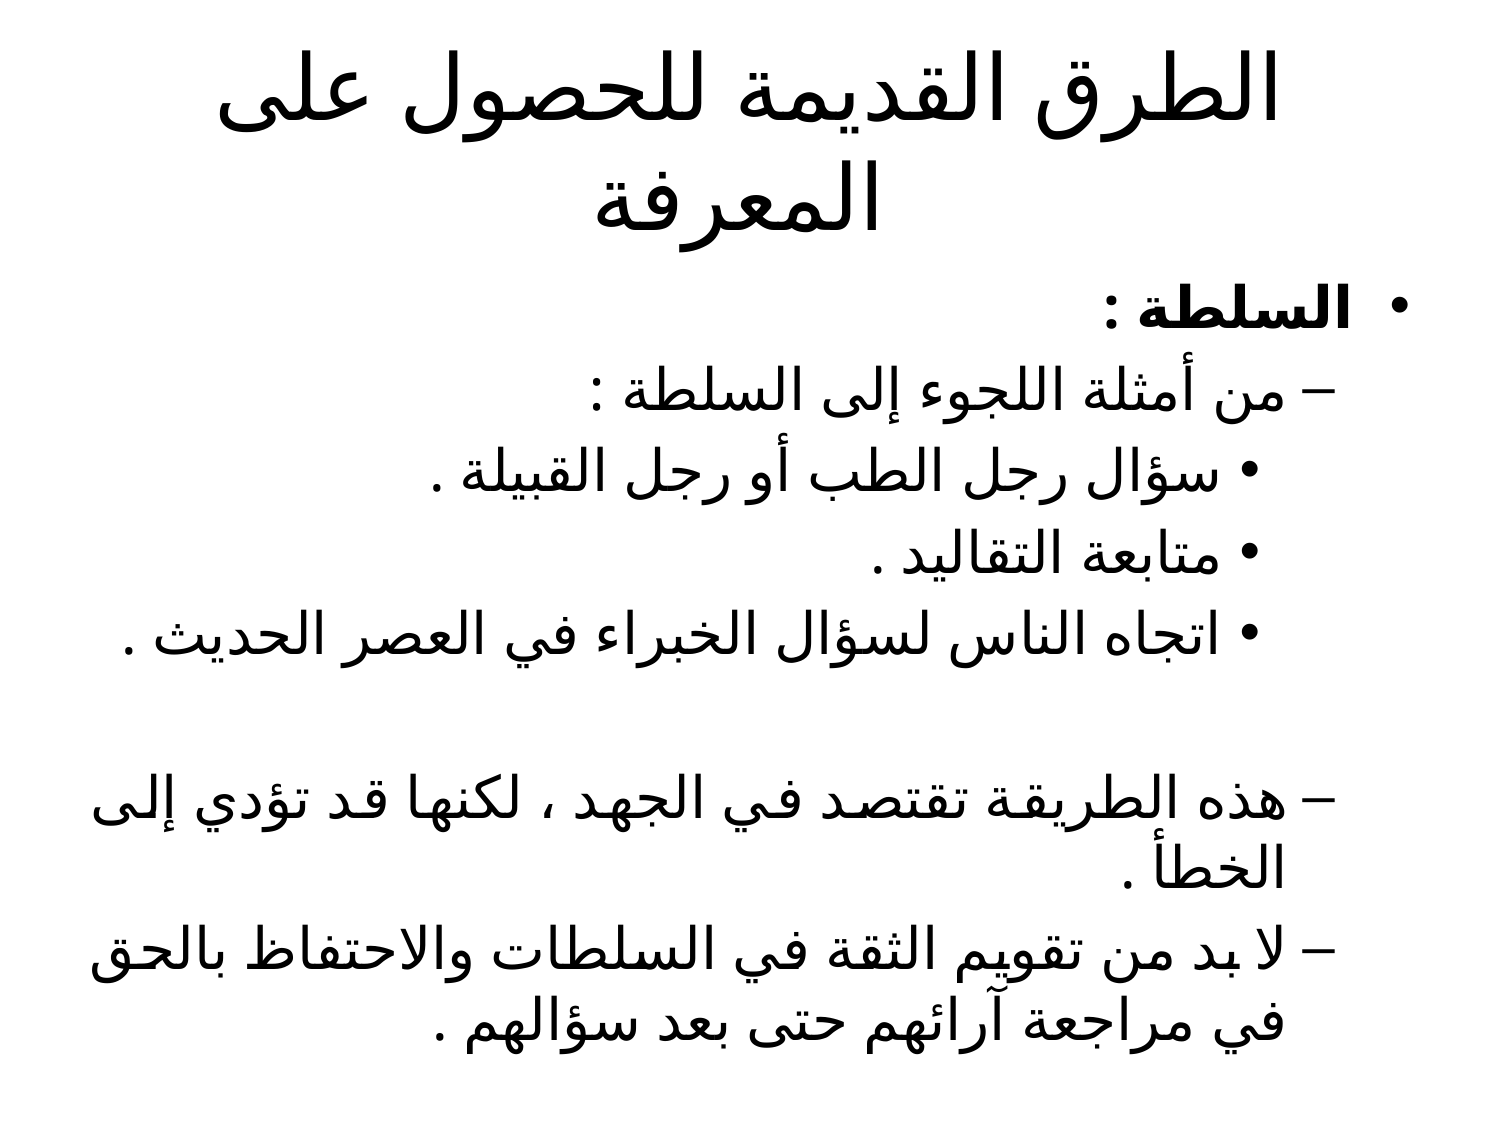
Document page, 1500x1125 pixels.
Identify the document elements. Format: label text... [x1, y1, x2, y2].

list السلطة : من أمثلة اللجوء إلى السلطة : سؤال رجل الطب أو رجل القبيلة . متابعة التقاليد . اتجاه الناس لسؤال الخبراء في العصر الحديث . هذه الطريقة تقتصد في الجهد ، لكنها قد تؤدي إلى الخطأ . لا بد من تقويم الثقة في السلطات والاحتفاظ بالحق في مراجعة آرائهم حتى بعد سؤالهم . [75, 262, 1425, 1005]
title الطرق القديمة للحصول على المعرفة [75, 45, 1425, 233]
